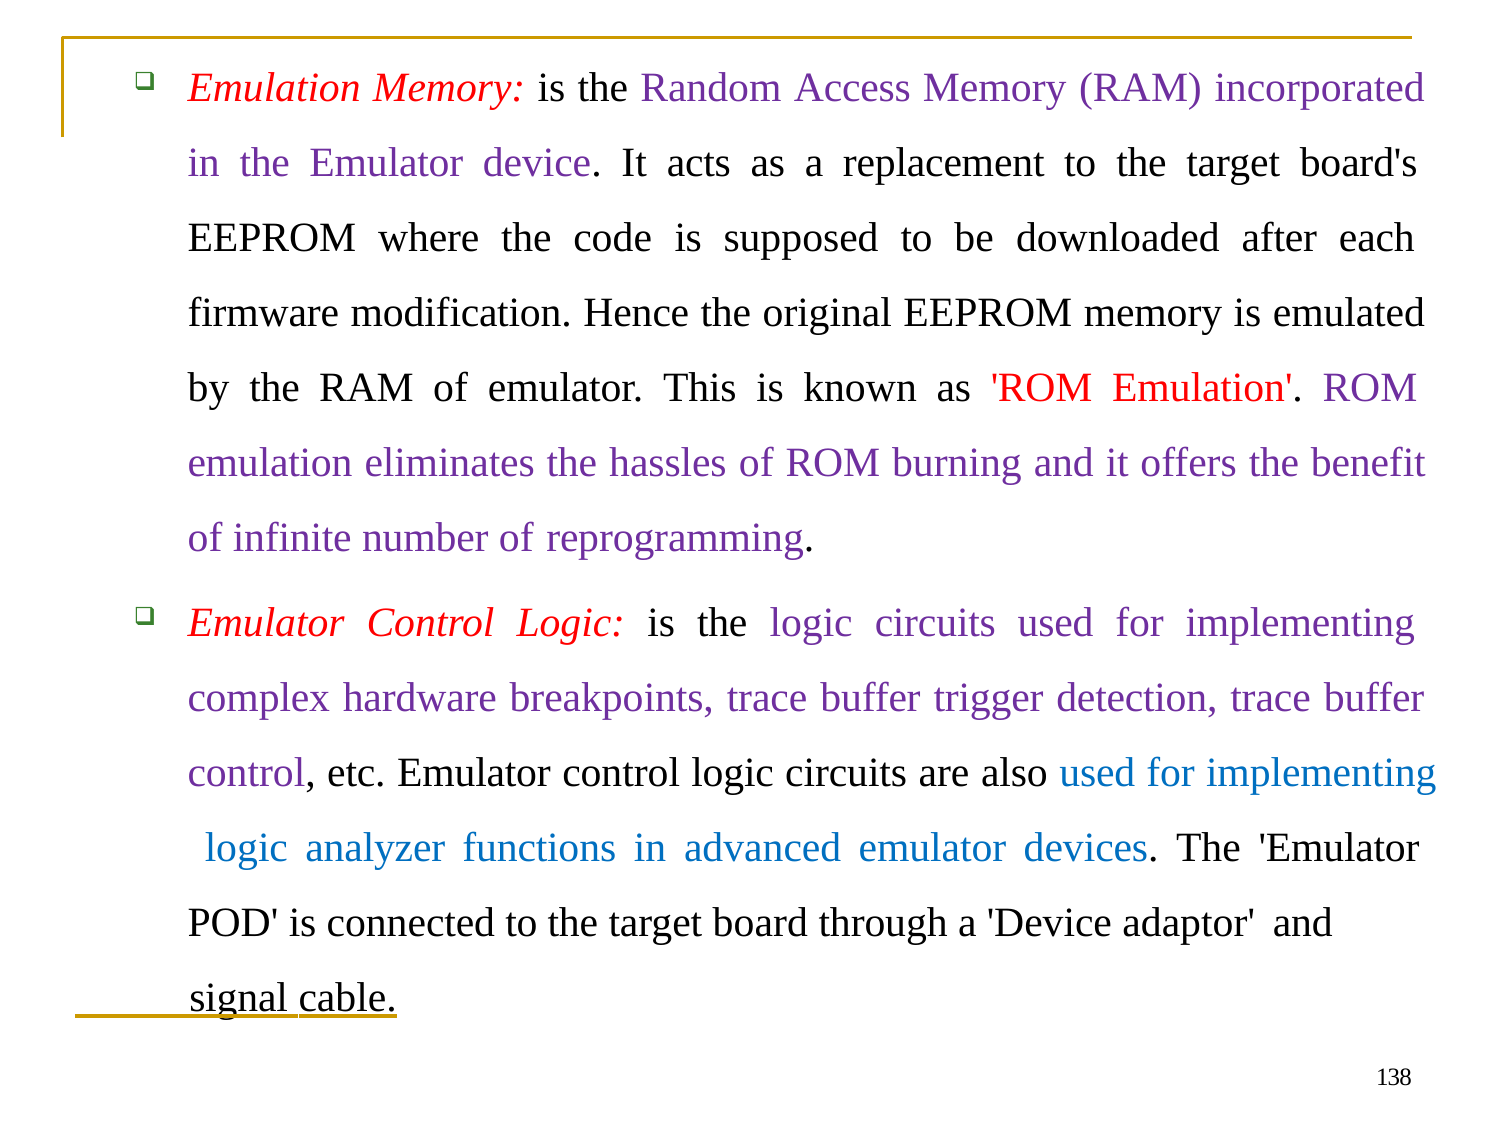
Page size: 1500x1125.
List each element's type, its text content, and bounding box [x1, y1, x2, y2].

text_box 138 [1369, 1061, 1417, 1091]
text_box Emulation Memory: is the Random Access Memory (RAM) incorporated in the Emulator device. It acts as a replacement to the target board's EEPROM where the code is supposed to be downloaded after each firmware modification. Hence the original EEPROM memory is emulated by the RAM of emulator. This is known as 'ROM Emulation'. ROM emulation eliminates the hassles of ROM burning and it offers the benefit of infinite number of reprogramming. Emulator Control Logic: is the logic circuits used for implementing complex hardware breakpoints, trace buffer trigger detection, trace buffer control, etc. Emulator control logic circuits are also used for implementing logic analyzer functions in advanced emulator devices. The 'Emulator POD' is connected to the target board through a 'Device adaptor' and signal cable. [72, 32, 1438, 1020]
text_box [62, 37, 72, 138]
